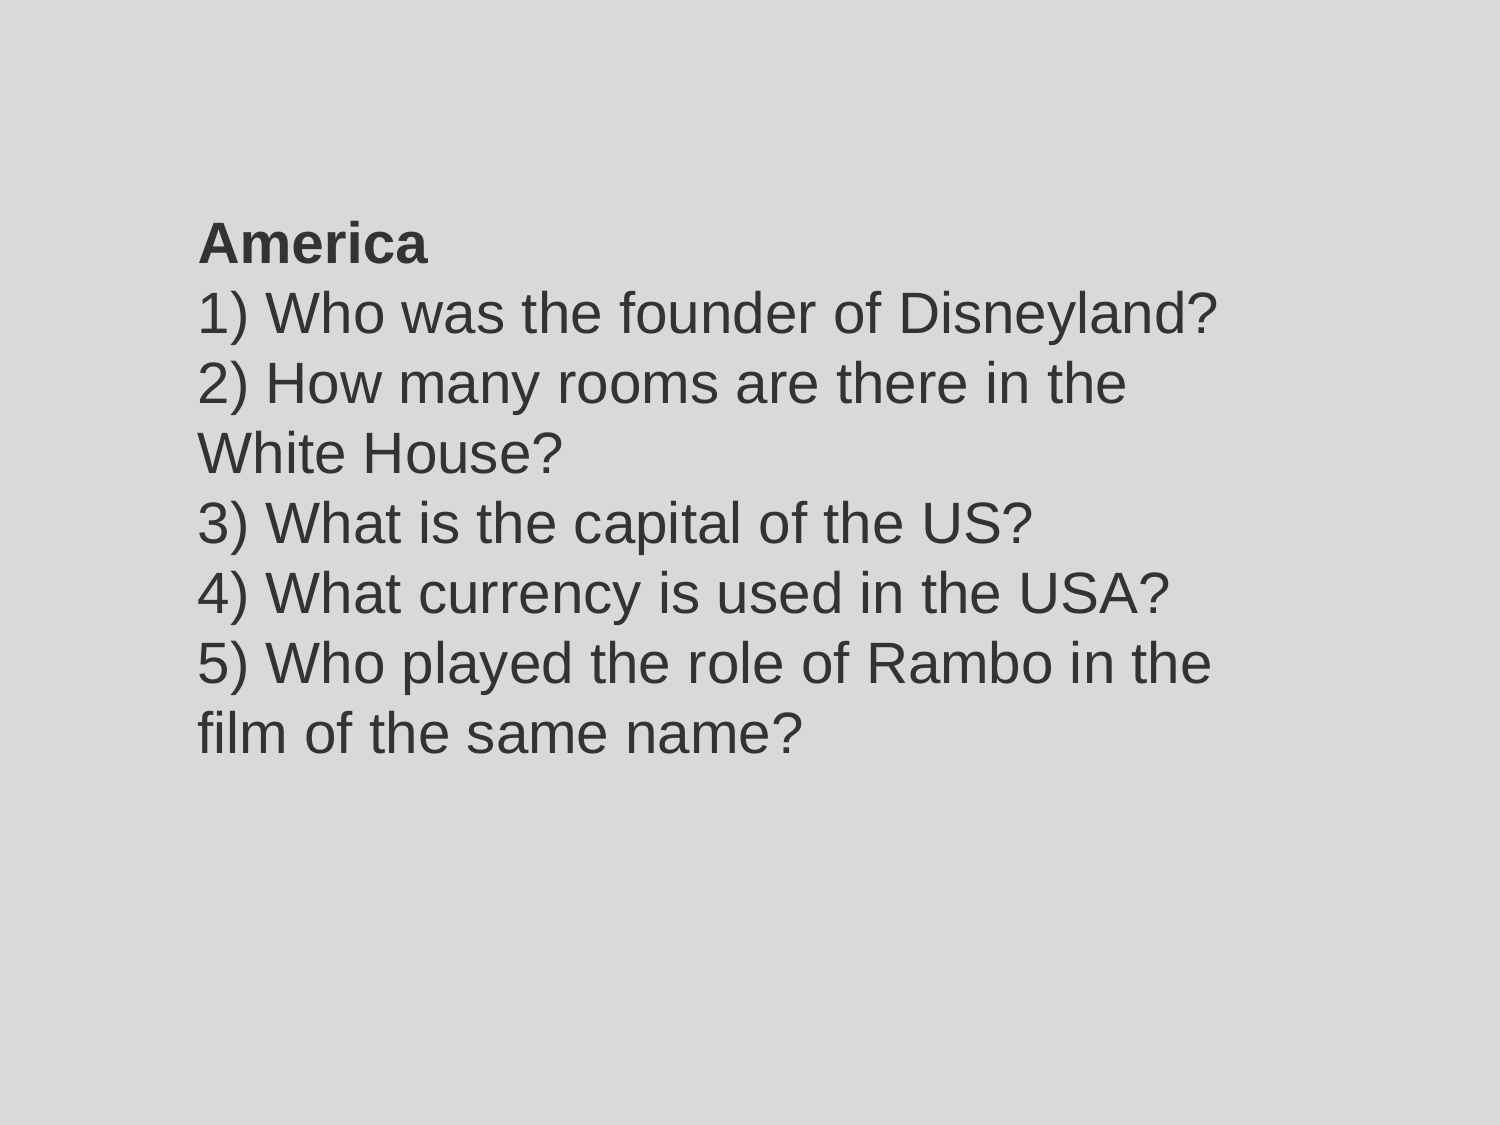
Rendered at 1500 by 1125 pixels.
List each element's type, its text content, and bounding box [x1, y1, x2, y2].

text_box America 1) Who was the founder of Disneyland? 2) How many rooms are there in the White House? 3) What is the capital of the US? 4) What currency is used in the USA? 5) Who played the role of Rambo in the film of the same name? [183, 197, 1270, 773]
